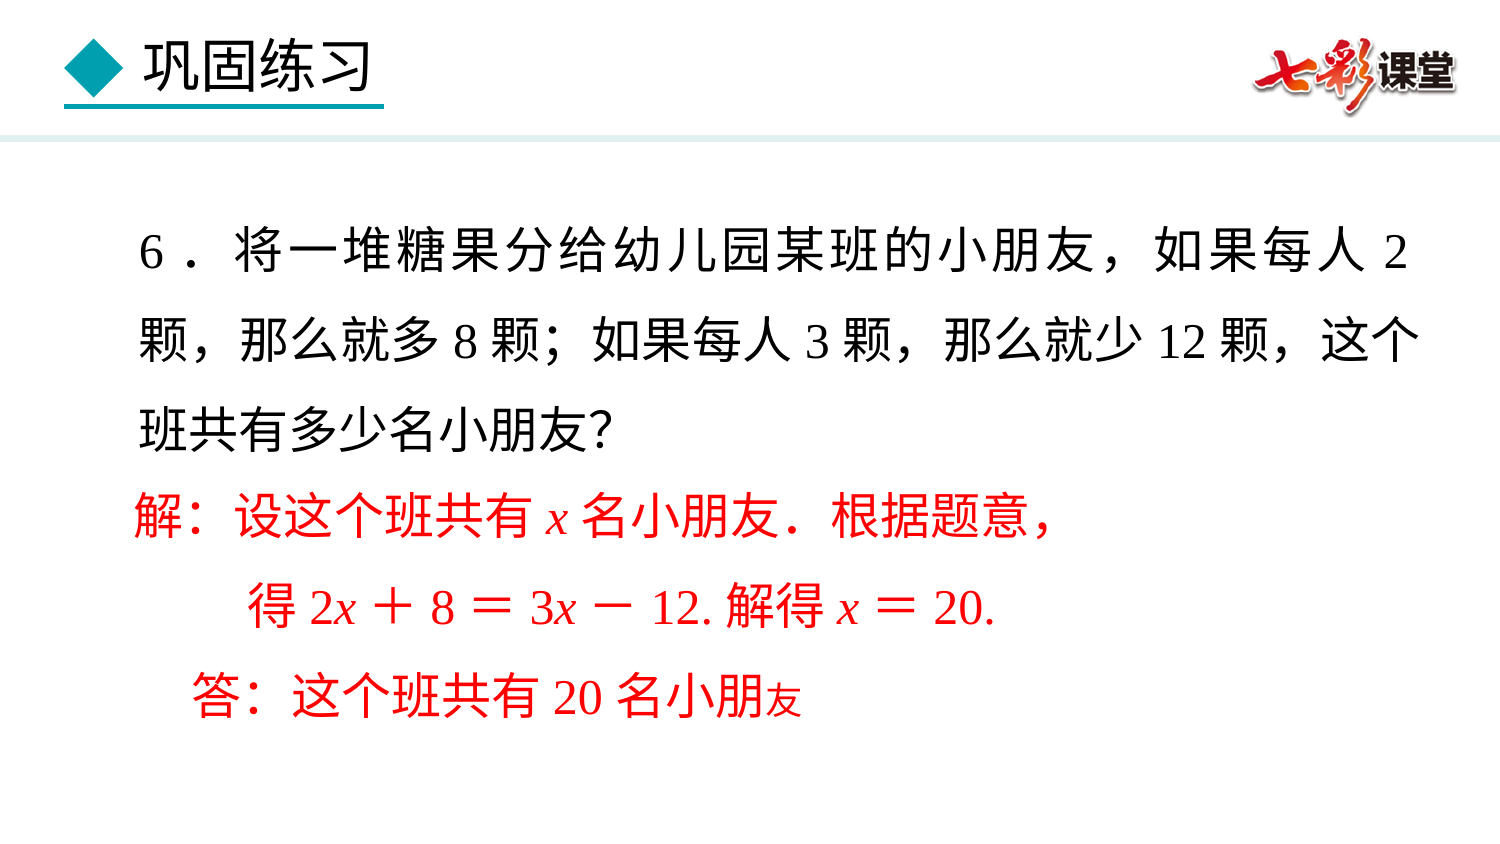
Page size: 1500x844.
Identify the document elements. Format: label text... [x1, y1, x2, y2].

text_box 解：设这个班共有x名小朋友．根据题意， 得2x＋8＝3x－12.解得x＝20. 答：这个班共有20名小朋友 [119, 447, 1436, 733]
picture [1249, 32, 1461, 118]
text_box 6．将一堆糖果分给幼儿园某班的小朋友，如果每人2颗，那么就多8颗；如果每人3颗，那么就少12颗，这个班共有多少名小朋友？ [123, 181, 1436, 447]
